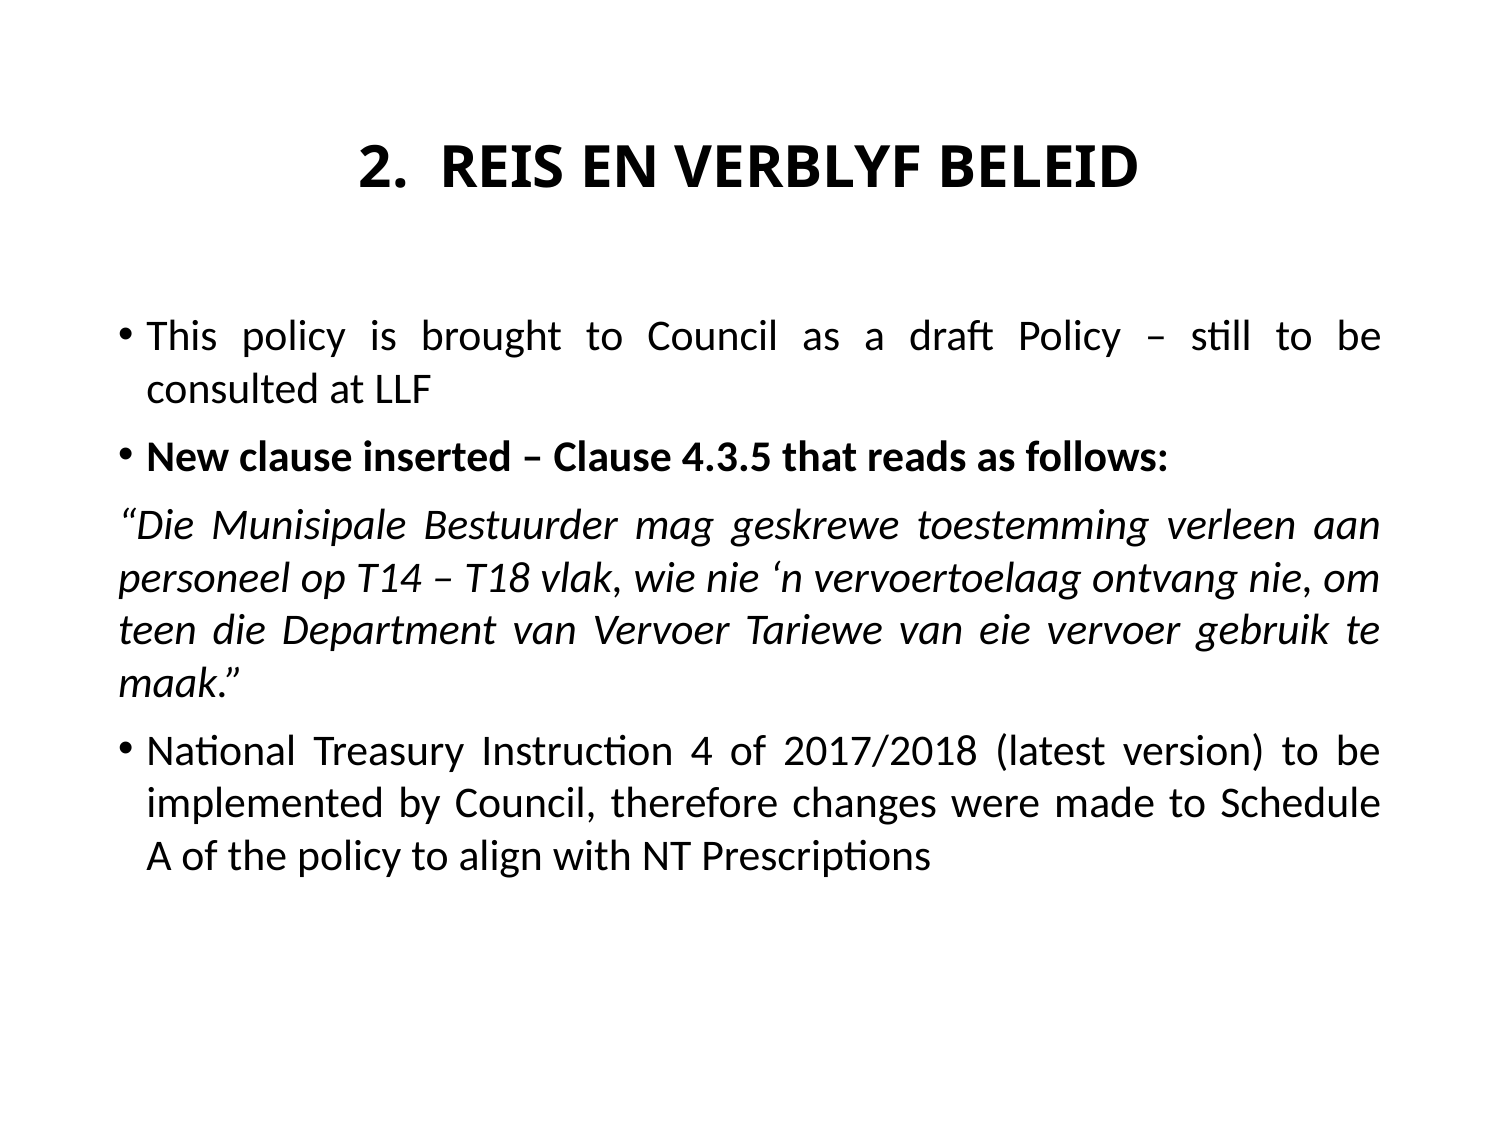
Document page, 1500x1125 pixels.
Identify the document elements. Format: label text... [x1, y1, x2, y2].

title 2. REIS EN VERBLYF BELEID [103, 59, 1397, 278]
list This policy is brought to Council as a draft Policy – still to be consulted at LLF New clause inserted – Clause 4.3.5 that reads as follows: “Die Munisipale Bestuurder mag geskrewe toestemming verleen aan personeel op T14 – T18 vlak, wie nie ‘n vervoertoelaag ontvang nie, om teen die Department van Vervoer Tariewe van eie vervoer gebruik te maak.” National Treasury Instruction 4 of 2017/2018 (latest version) to be implemented by Council, therefore changes were made to Schedule A of the policy to align with NT Prescriptions [103, 299, 1397, 1014]
